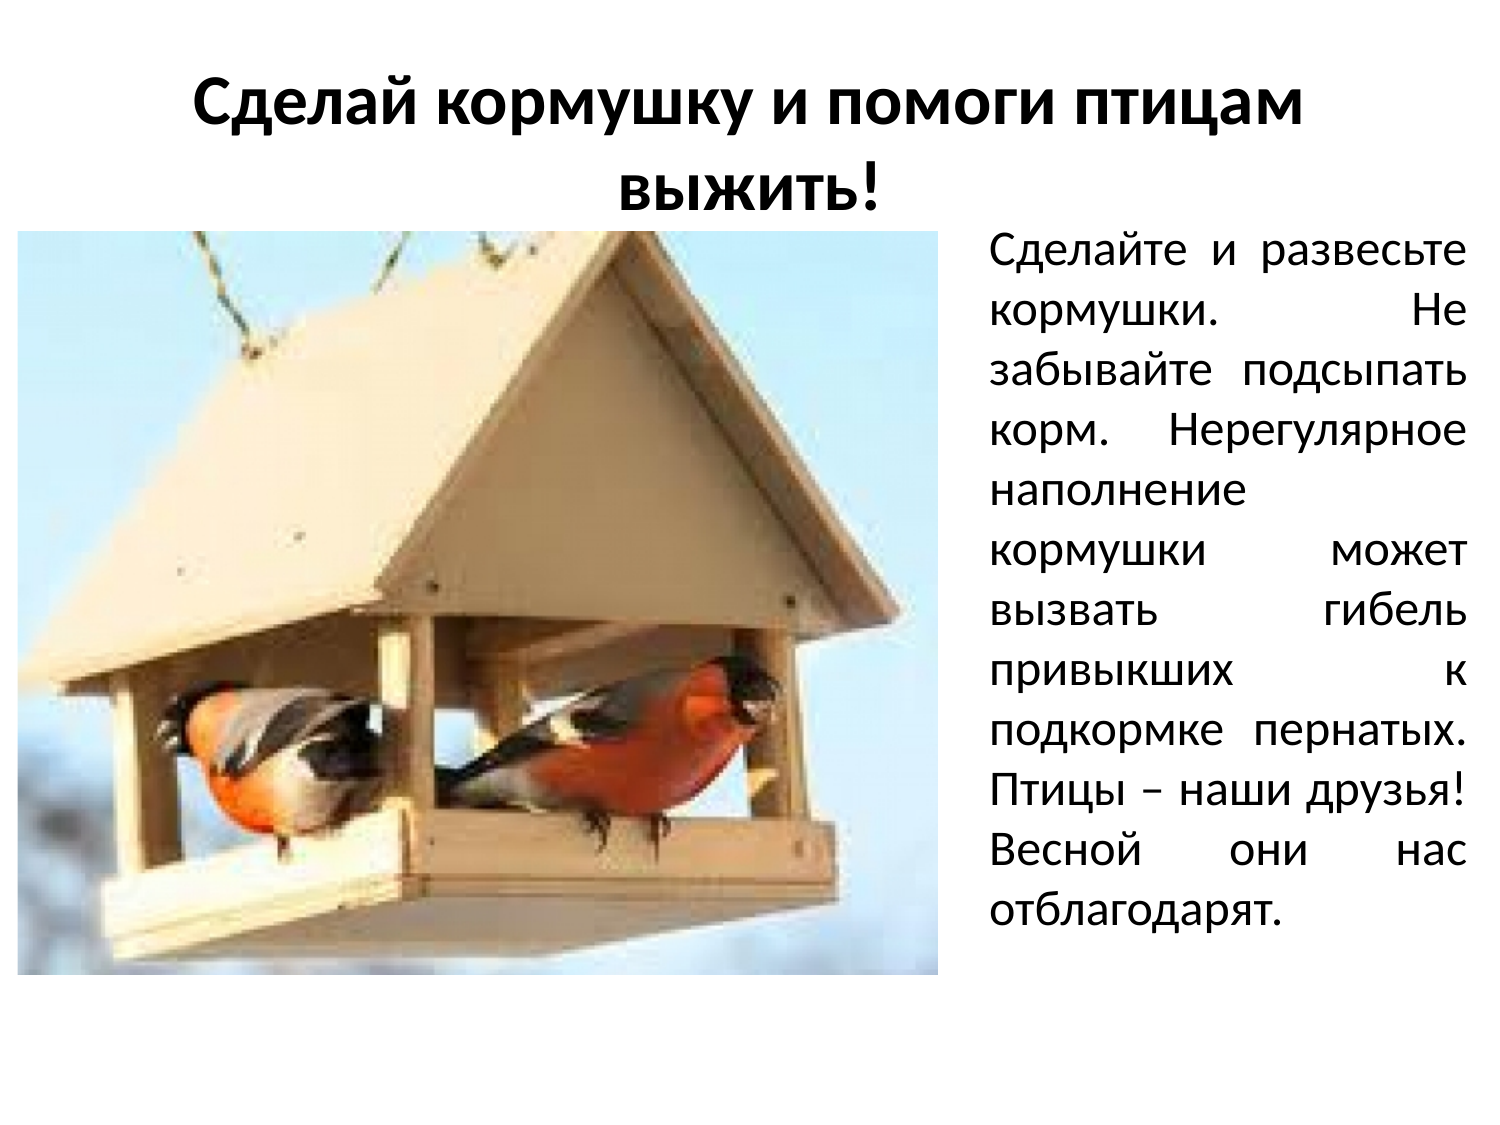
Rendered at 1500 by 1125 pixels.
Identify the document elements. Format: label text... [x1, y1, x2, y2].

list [17, 231, 939, 975]
title Сделай кормушку и помоги птицам выжить! [75, 45, 1425, 233]
text_box Сделайте и развесьте кормушки. Не забывайте подсыпать корм. Нерегулярное наполнение кормушки может вызвать гибель привыкших к подкормке пернатых. Птицы – наши друзья! Весной они нас отблагодарят. [974, 208, 1483, 943]
